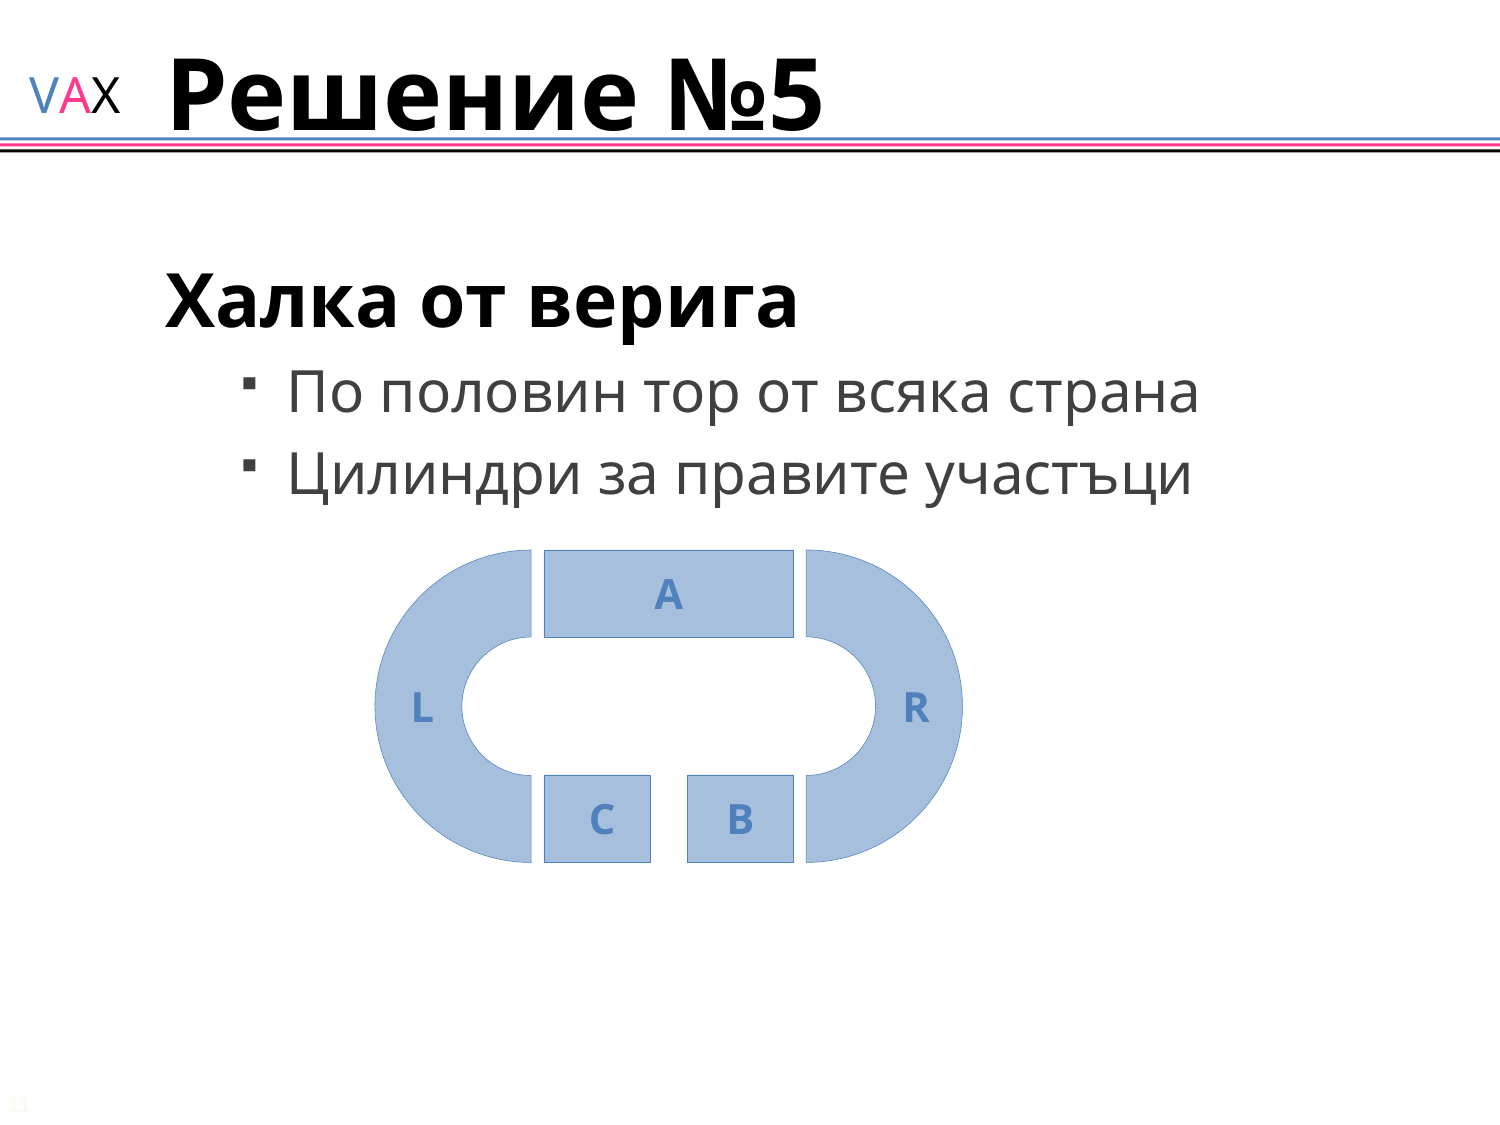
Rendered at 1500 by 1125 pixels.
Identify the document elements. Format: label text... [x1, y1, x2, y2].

list Халка от верига По половин тор от всяка страна Цилиндри за правите участъци [150, 200, 1488, 1113]
text_box [542, 773, 652, 864]
text_box R [882, 673, 951, 739]
text_box L [388, 673, 457, 739]
text_box B [706, 785, 774, 851]
text_box C [573, 785, 631, 851]
text_box [685, 773, 796, 864]
text_box [542, 548, 796, 639]
text_box [372, 547, 534, 865]
text_box [804, 547, 965, 865]
text_box А [634, 560, 703, 626]
title Решение №5 [0, 37, 1500, 144]
